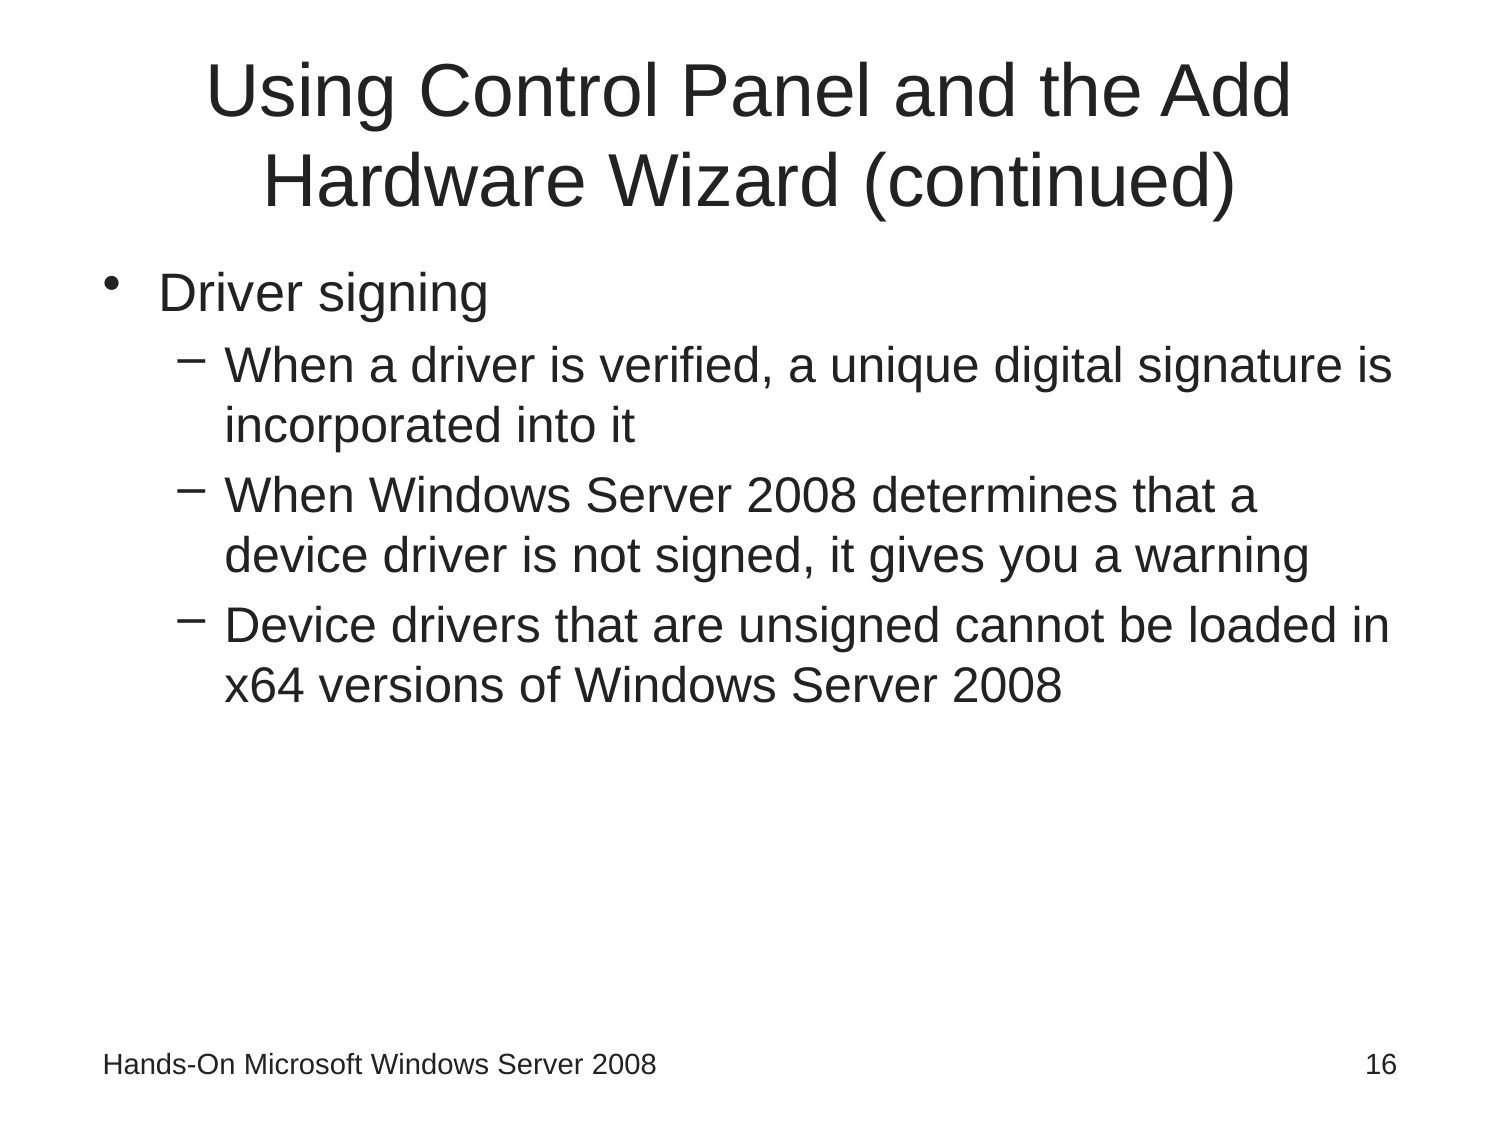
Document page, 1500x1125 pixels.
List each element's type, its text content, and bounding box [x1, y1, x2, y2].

list Driver signing When a driver is verified, a unique digital signature is incorporated into it When Windows Server 2008 determines that a device driver is not signed, it gives you a warning Device drivers that are unsigned cannot be loaded in x64 versions of Windows Server 2008 [87, 249, 1413, 1001]
title Using Control Panel and the Add Hardware Wizard (continued) [87, 37, 1413, 226]
footer Hands-On Microsoft Windows Server 2008 [87, 1037, 1051, 1101]
slide_number 16 [1074, 1037, 1413, 1101]
